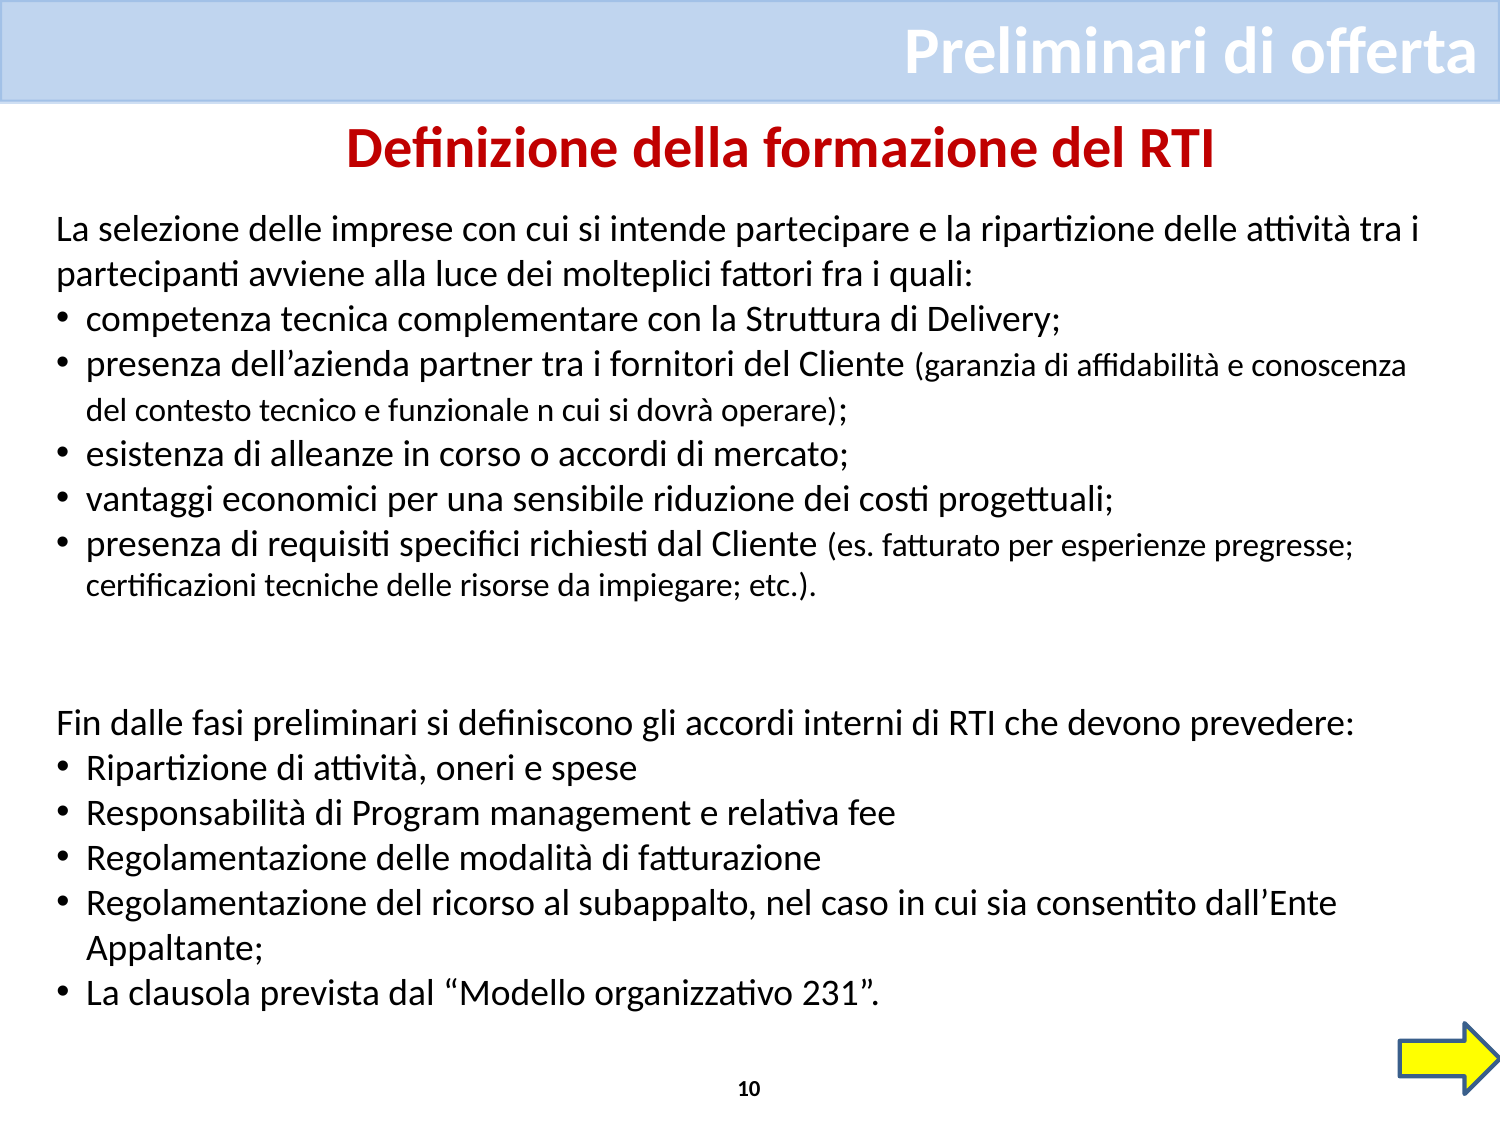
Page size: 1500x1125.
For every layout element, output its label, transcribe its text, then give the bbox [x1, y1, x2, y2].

text_box La selezione delle imprese con cui si intende partecipare e la ripartizione delle attività tra i partecipanti avviene alla luce dei molteplici fattori fra i quali: competenza tecnica complementare con la Struttura di Delivery; presenza dell’azienda partner tra i fornitori del Cliente (garanzia di affidabilità e conoscenza del contesto tecnico e funzionale n cui si dovrà operare); esistenza di alleanze in corso o accordi di mercato; vantaggi economici per una sensibile riduzione dei costi progettuali; presenza di requisiti specifici richiesti dal Cliente (es. fatturato per esperienze pregresse; certificazioni tecniche delle risorse da impiegare; etc.). [41, 196, 1459, 611]
text_box Definizione della formazione del RTI [0, 101, 1500, 185]
text_box Fin dalle fasi preliminari si definiscono gli accordi interni di RTI che devono prevedere: Ripartizione di attività, oneri e spese Responsabilità di Program management e relativa fee Regolamentazione delle modalità di fatturazione Regolamentazione del ricorso al subappalto, nel caso in cui sia consentito dall’Ente Appaltante; La clausola prevista dal “Modello organizzativo 231”. [41, 690, 1459, 1021]
text_box [1397, 1021, 1500, 1096]
text_box 10 [573, 1057, 924, 1118]
text_box Preliminari di offerta [820, 0, 1494, 95]
